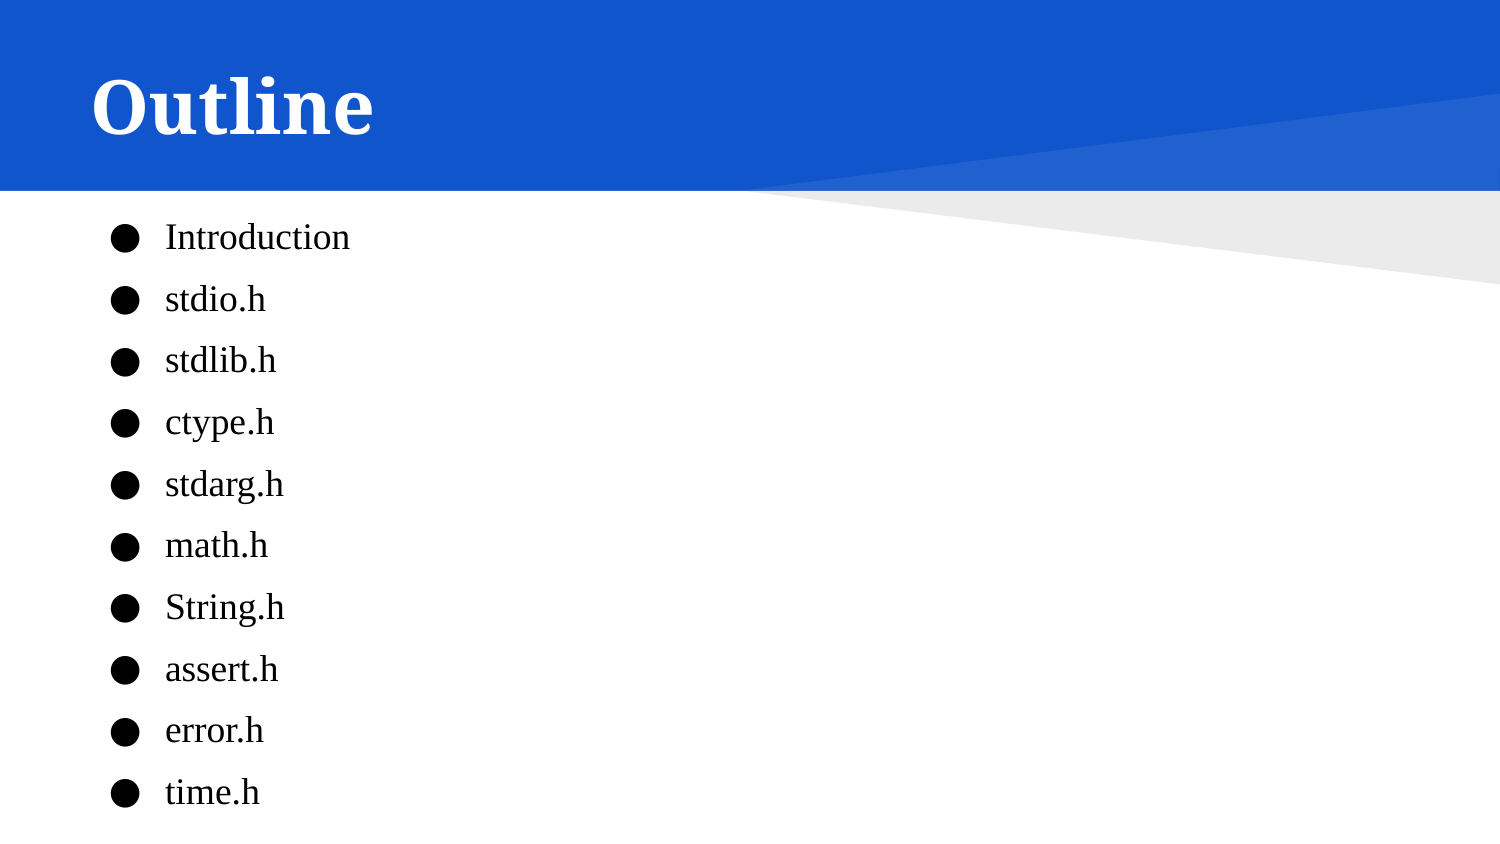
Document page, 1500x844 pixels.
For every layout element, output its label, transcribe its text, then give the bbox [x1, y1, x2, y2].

title Outline [75, 33, 1425, 175]
list Introduction stdio.h stdlib.h ctype.h stdarg.h math.h String.h assert.h error.h time.h [75, 196, 1425, 808]
